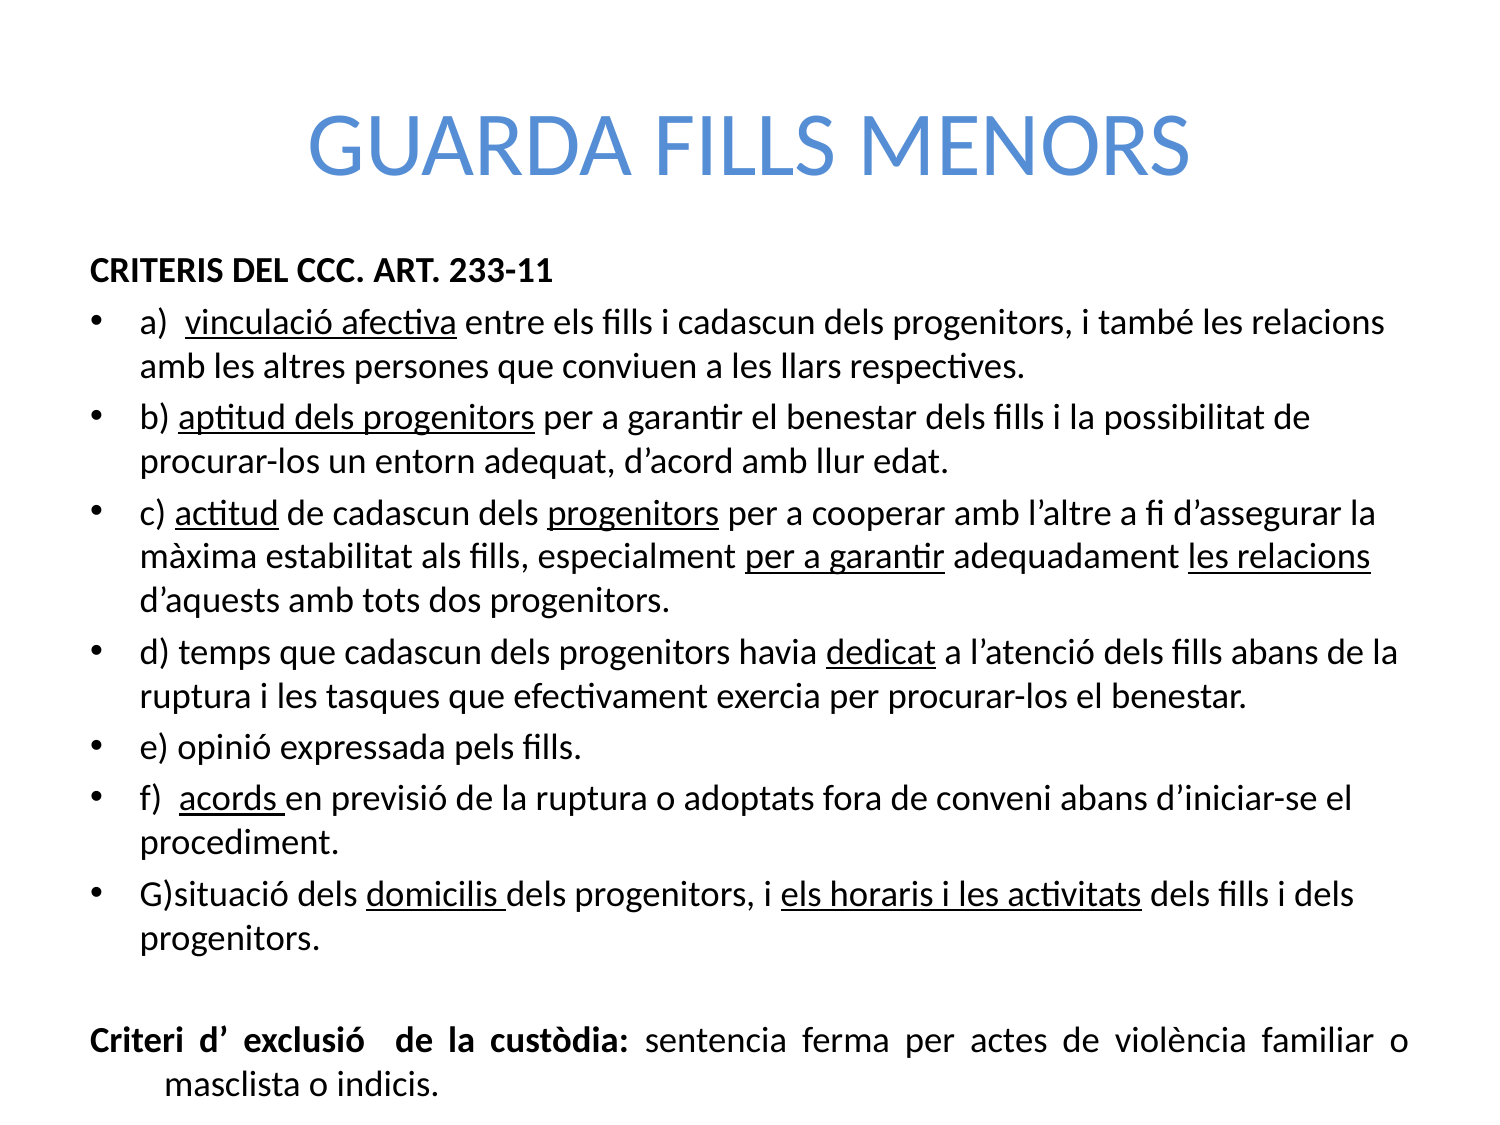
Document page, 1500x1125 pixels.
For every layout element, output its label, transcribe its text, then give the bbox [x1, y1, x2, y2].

list CRITERIS DEL CCC. ART. 233-11 a) vinculació afectiva entre els fills i cadascun dels progenitors, i també les relacions amb les altres persones que conviuen a les llars respectives. b) aptitud dels progenitors per a garantir el benestar dels fills i la possibilitat de procurar-los un entorn adequat, d’acord amb llur edat. c) actitud de cadascun dels progenitors per a cooperar amb l’altre a fi d’assegurar la màxima estabilitat als fills, especialment per a garantir adequadament les relacions d’aquests amb tots dos progenitors. d) temps que cadascun dels progenitors havia dedicat a l’atenció dels fills abans de la ruptura i les tasques que efectivament exercia per procurar-los el benestar. e) opinió expressada pels fills. f) acords en previsió de la ruptura o adoptats fora de conveni abans d’iniciar-se el procediment. G)situació dels domicilis dels progenitors, i els horaris i les activitats dels fills i dels progenitors. Criteri d’ exclusió de la custòdia: sentencia ferma per actes de violència familiar o masclista o indicis. [75, 187, 1425, 1125]
title GUARDA FILLS MENORS [75, 45, 1425, 187]
